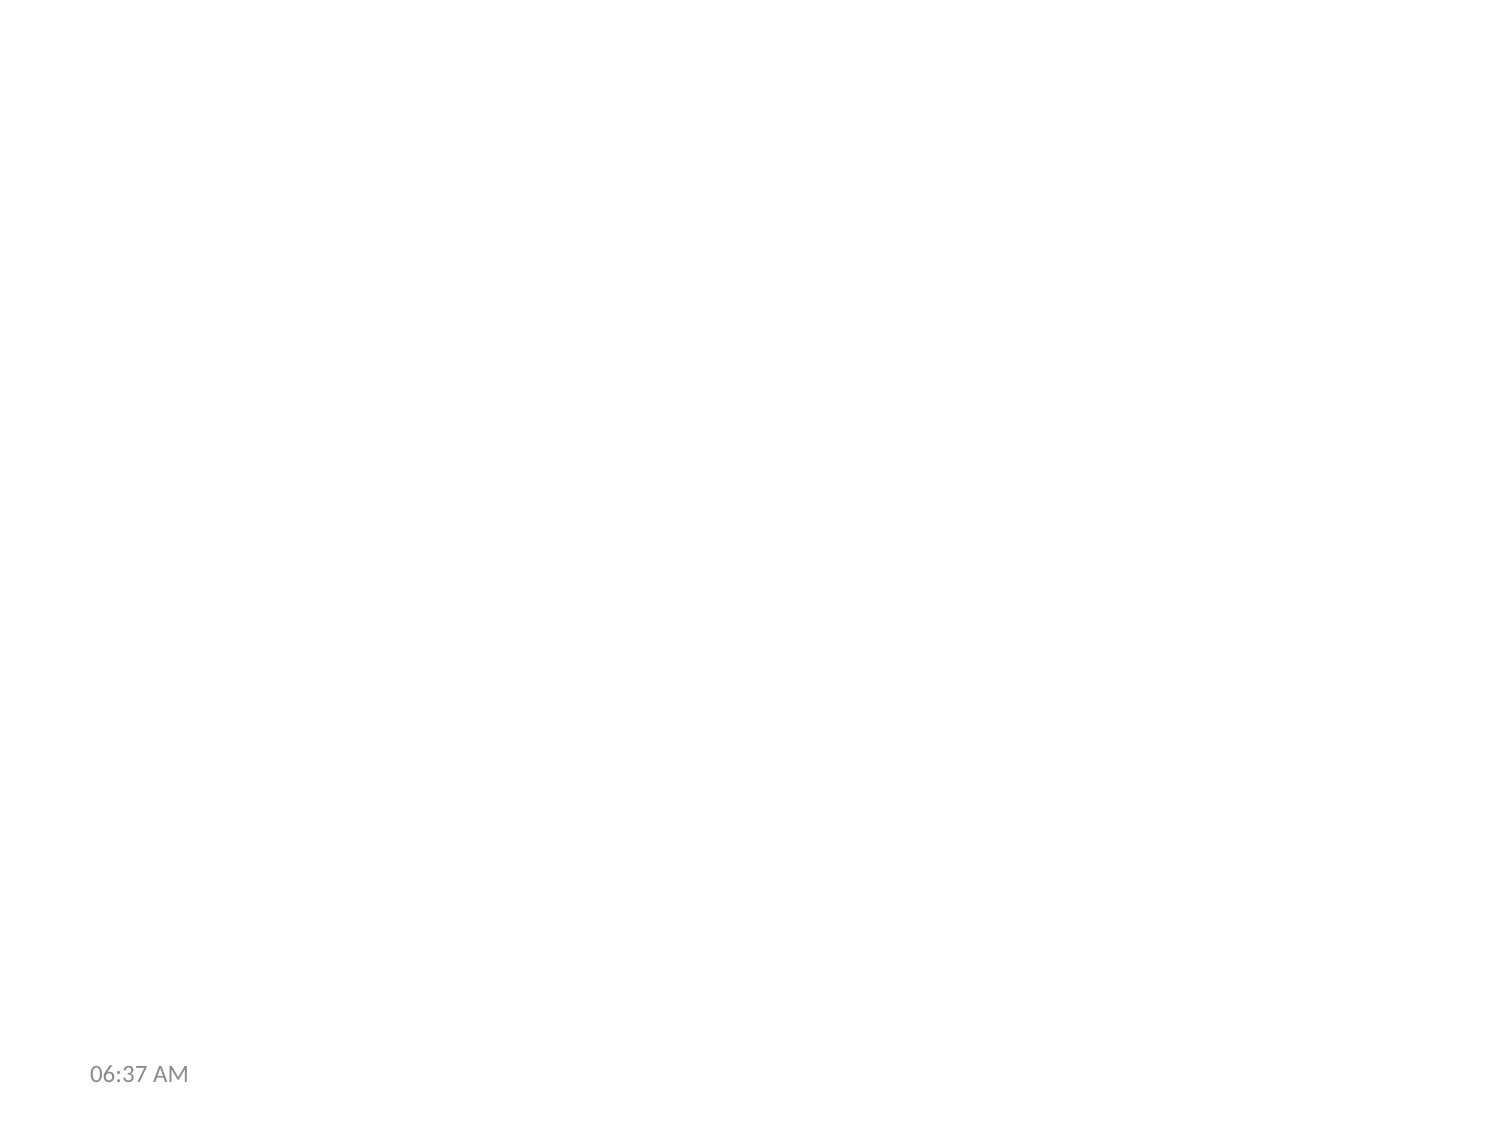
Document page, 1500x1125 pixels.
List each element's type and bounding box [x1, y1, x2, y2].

slide_number [75, 1042, 425, 1103]
